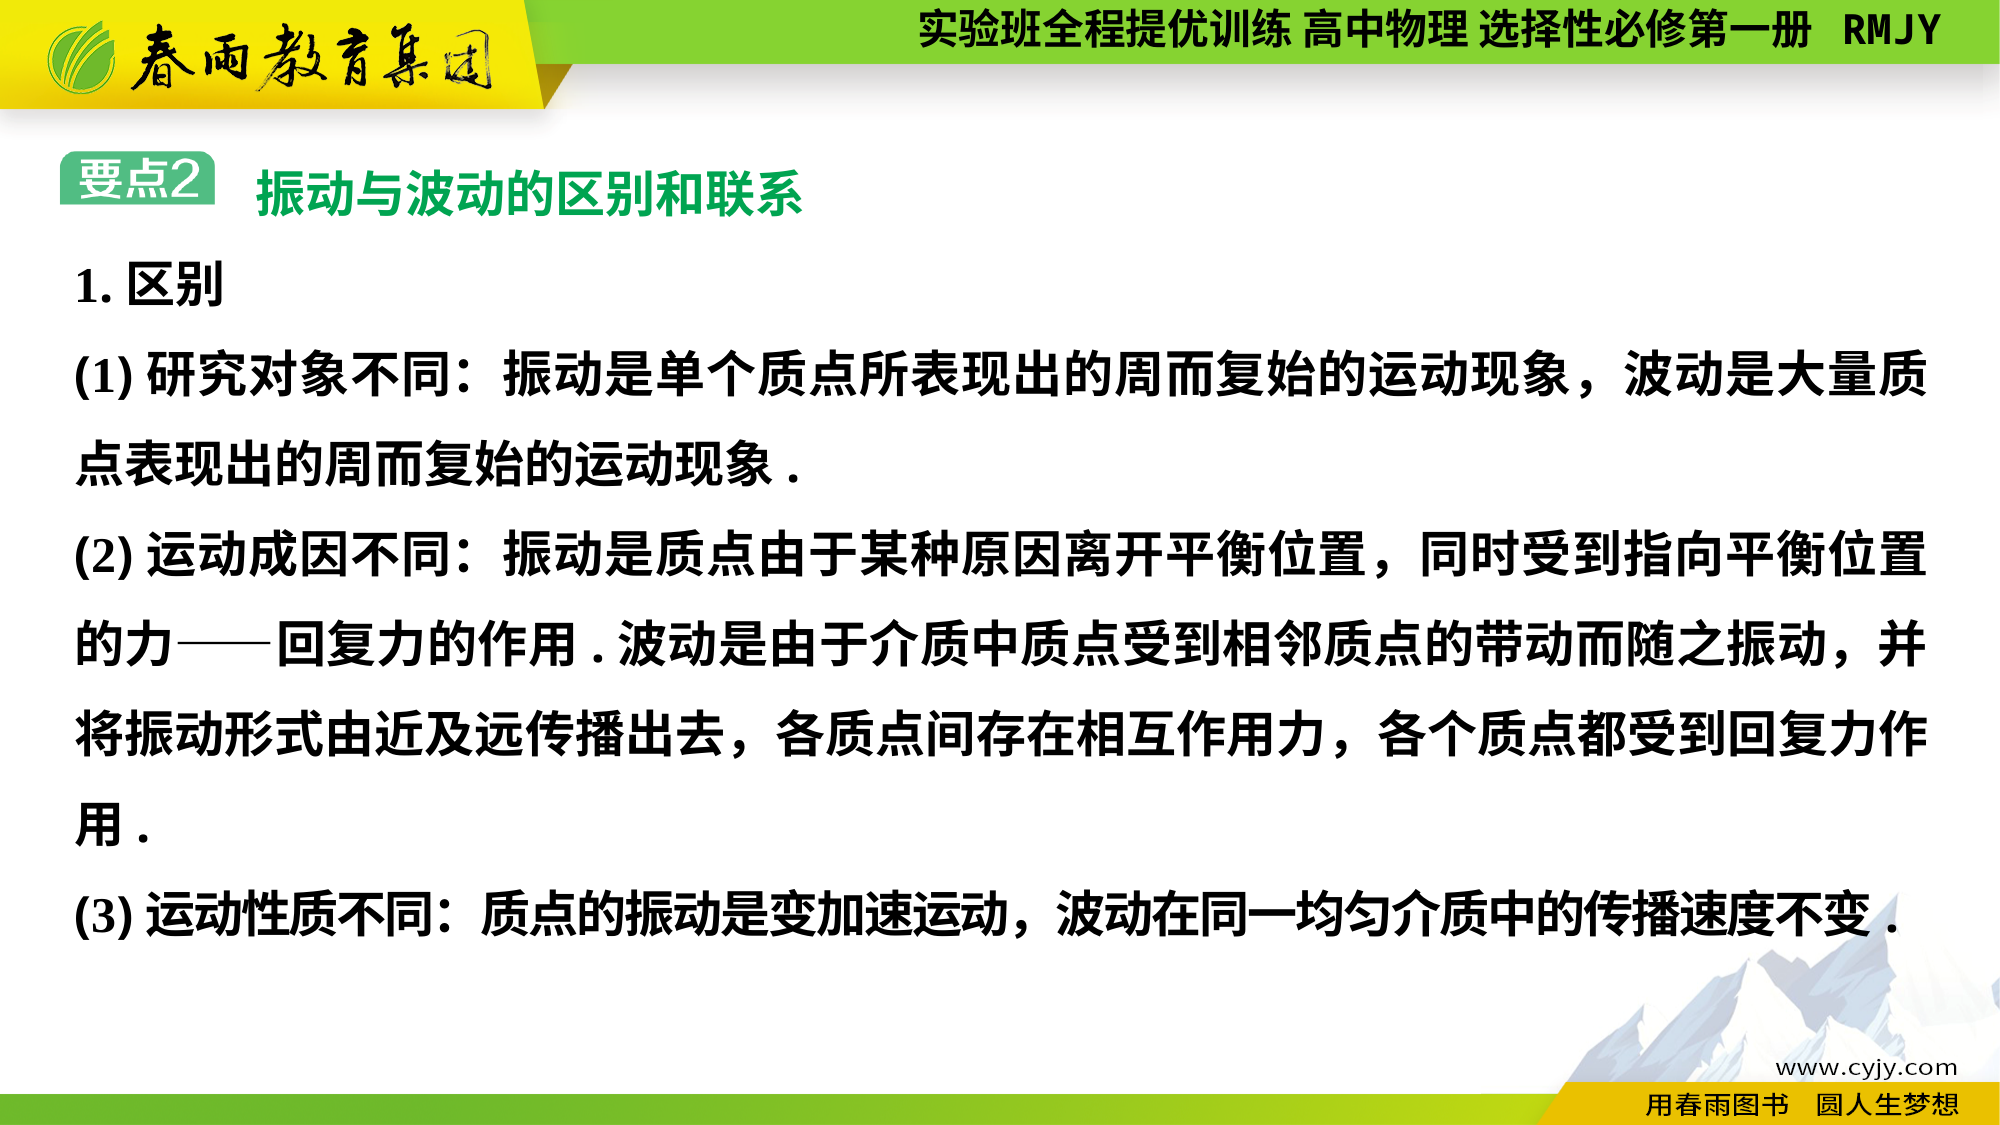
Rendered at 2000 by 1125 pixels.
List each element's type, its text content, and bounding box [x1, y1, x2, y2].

list 振动与波动的区别和联系 1.区别 (1)研究对象不同：振动是单个质点所表现出的周而复始的运动现象，波动是大量质点表现出的周而复始的运动现象. (2)运动成因不同：振动是质点由于某种原因离开平衡位置，同时受到指向平衡位置的力——回复力的作用.波动是由于介质中质点受到相邻质点的带动而随之振动，并将振动形式由近及远传播出去，各质点间存在相互作用力，各个质点都受到回复力作用. (3)运动性质不同：质点的振动是变加速运动，波动在同一均匀介质中的传播速度不变. [59, 125, 1944, 959]
picture [0, 0, 2000, 1125]
